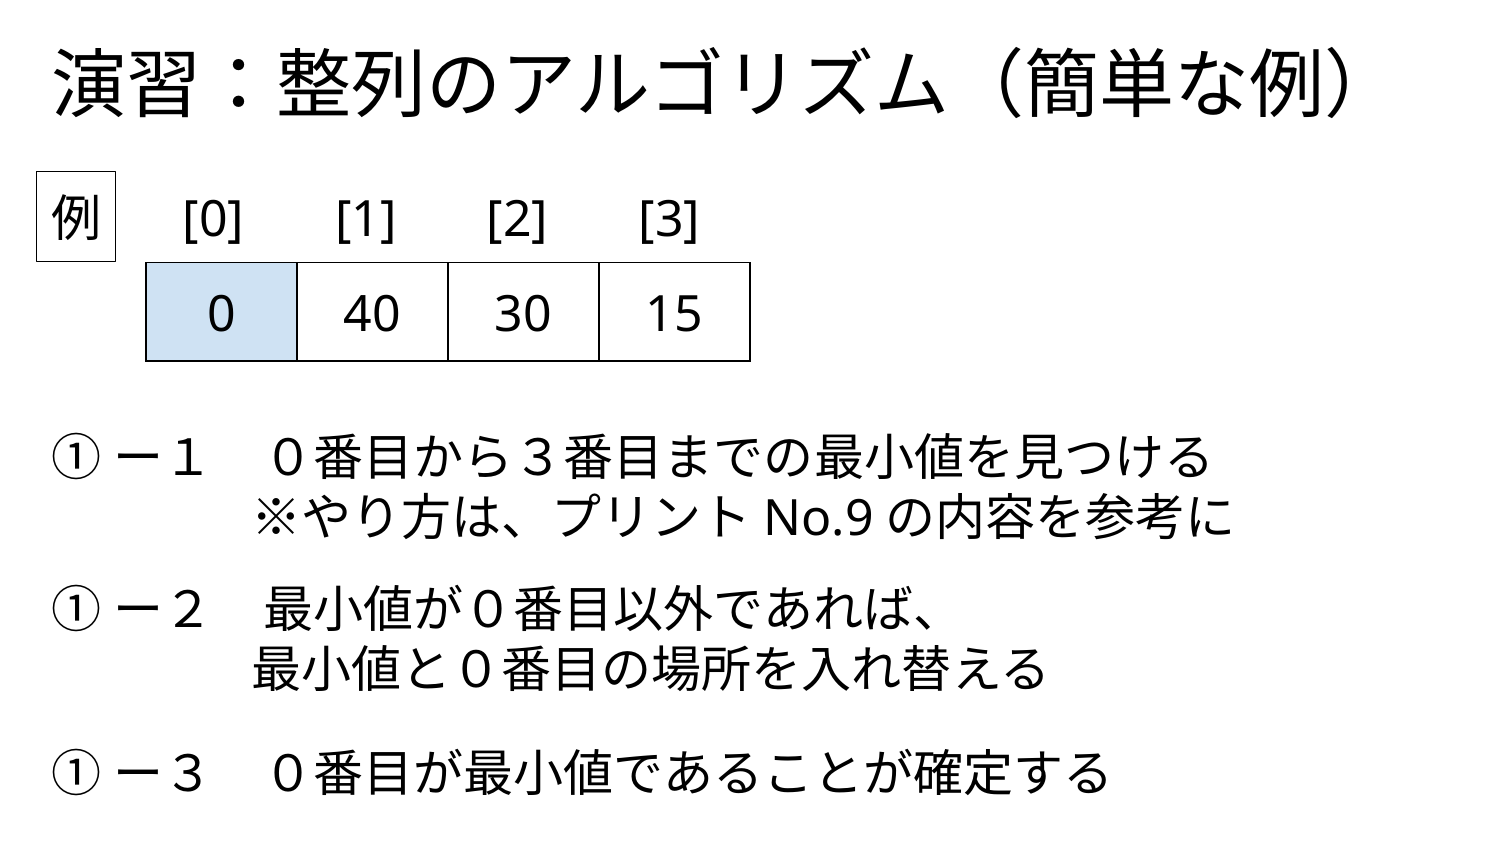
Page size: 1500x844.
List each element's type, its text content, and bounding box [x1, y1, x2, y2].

text_box ①ー３ ０番目が最小値であることが確定する [36, 726, 1375, 817]
text_box ①ー１ ０番目から３番目までの最小値を見つける ※やり方は、プリントNo.9の内容を参考に [36, 410, 1384, 561]
table_header 0 [147, 263, 296, 360]
table_header 30 [449, 263, 598, 360]
text_box [1] [319, 171, 436, 262]
table_header 15 [600, 263, 749, 360]
text_box [3] [623, 171, 740, 262]
title 演習：整列のアルゴリズム（簡単な例） [36, 21, 1435, 131]
text_box ①ー２ 最小値が０番目以外であれば、 最小値と０番目の場所を入れ替える [36, 562, 1375, 713]
text_box 例 [36, 171, 116, 262]
text_box [0] [168, 171, 284, 262]
table_header 40 [298, 263, 447, 360]
text_box [2] [471, 171, 588, 262]
